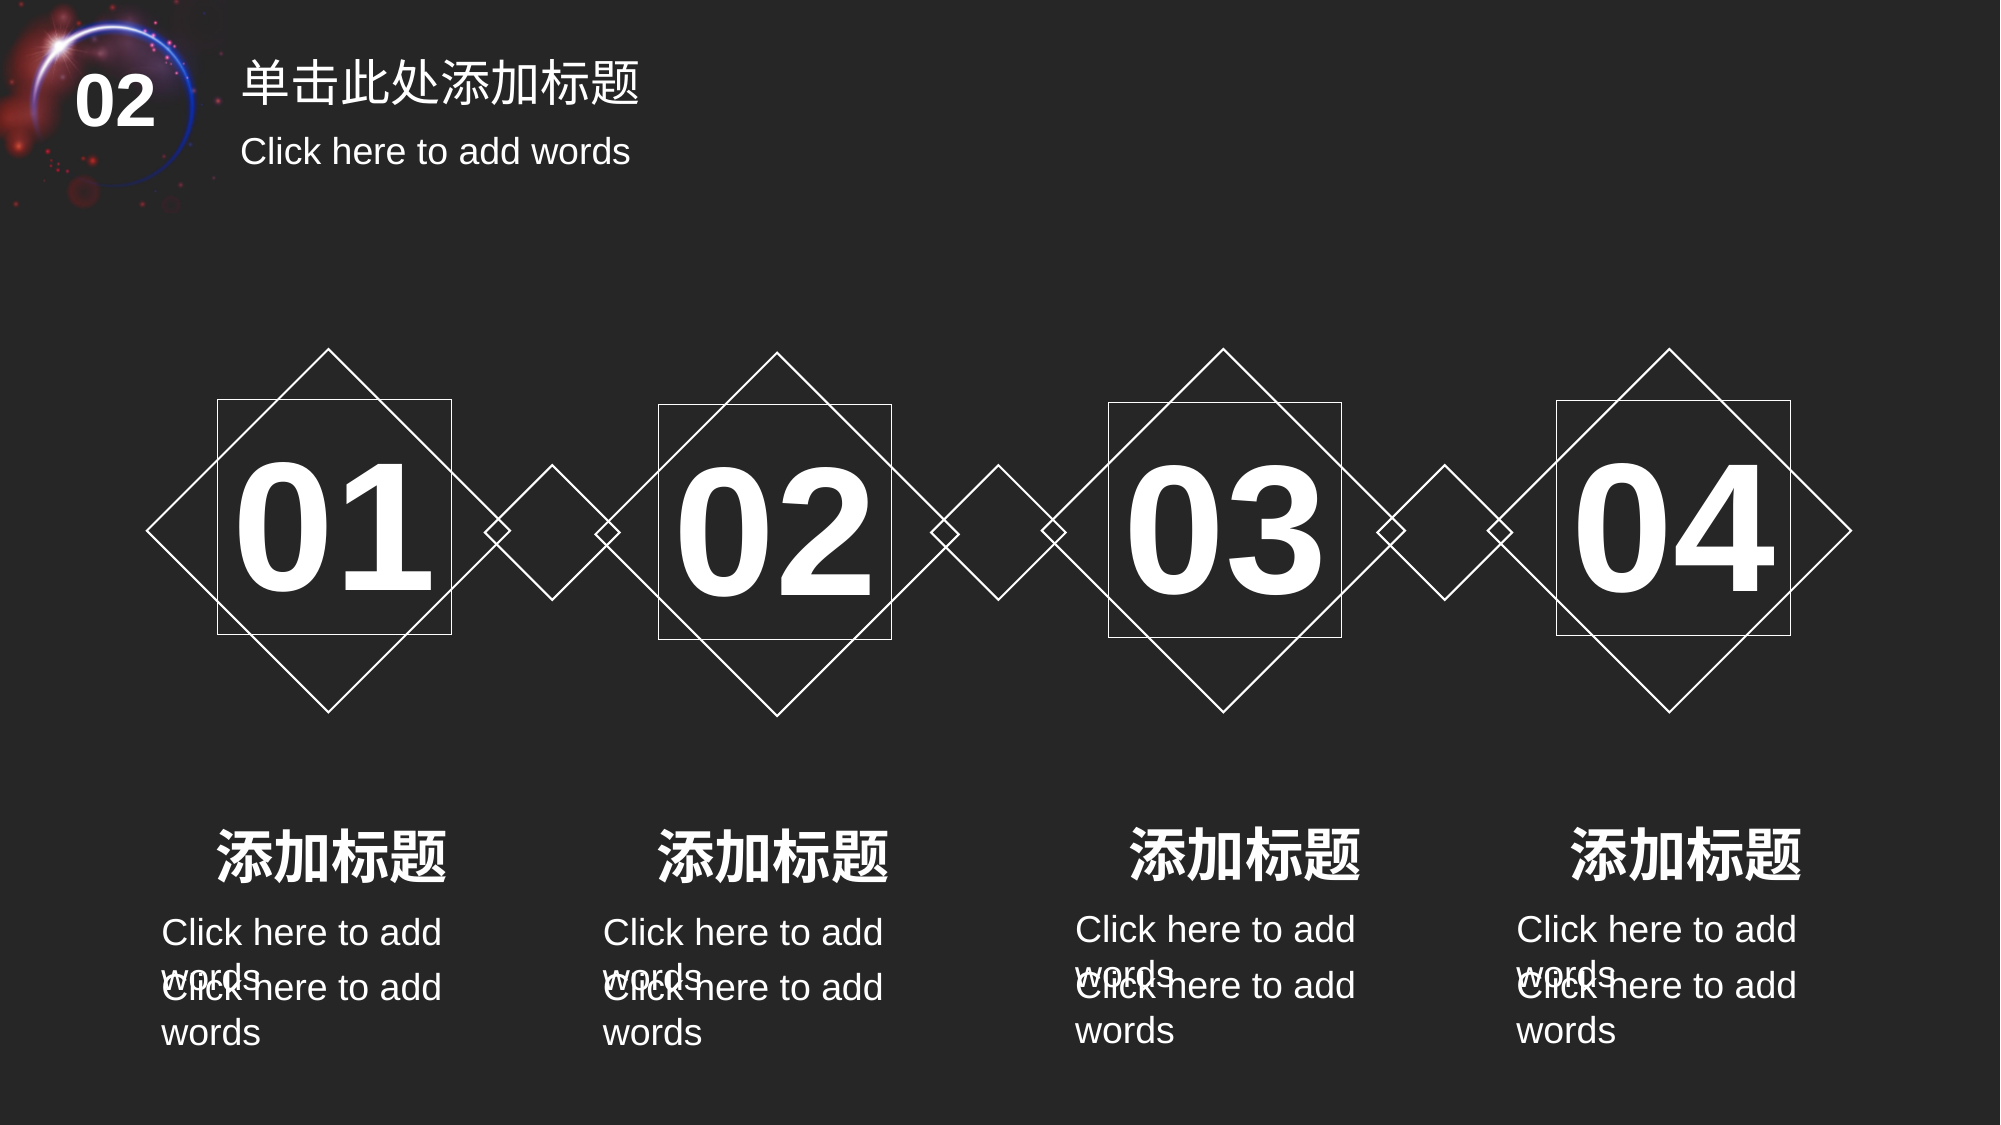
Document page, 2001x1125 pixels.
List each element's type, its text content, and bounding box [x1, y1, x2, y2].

text_box 添加标题 [641, 812, 1085, 898]
text_box [1391, 463, 1501, 602]
text_box Click here to add words [588, 900, 1000, 955]
text_box Click here to add words [1501, 898, 1914, 953]
text_box Click here to add words [1501, 953, 1914, 1059]
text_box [199, 399, 457, 660]
text_box [497, 463, 608, 602]
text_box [1541, 400, 1798, 660]
text_box 添加标题 [200, 812, 641, 898]
text_box Click here to add words [1060, 953, 1473, 1059]
text_box Click here to add words [146, 955, 559, 1061]
text_box 添加标题 [1555, 810, 1999, 895]
text_box [598, 522, 622, 545]
text_box Click here to add words [588, 955, 1000, 1061]
text_box Click here to add words [146, 900, 559, 955]
text_box [1044, 520, 1068, 543]
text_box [648, 404, 906, 663]
text_box [929, 520, 956, 547]
text_box [1490, 519, 1514, 544]
text_box Click here to add words [226, 119, 821, 180]
text_box [1375, 518, 1402, 545]
picture [0, 0, 226, 213]
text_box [1094, 402, 1352, 660]
text_box [483, 519, 507, 544]
text_box [944, 463, 1054, 602]
text_box Click here to add words [1060, 898, 1473, 953]
text_box 添加标题 [1113, 810, 1555, 895]
text_box 单击此处添加标题 [226, 43, 725, 119]
